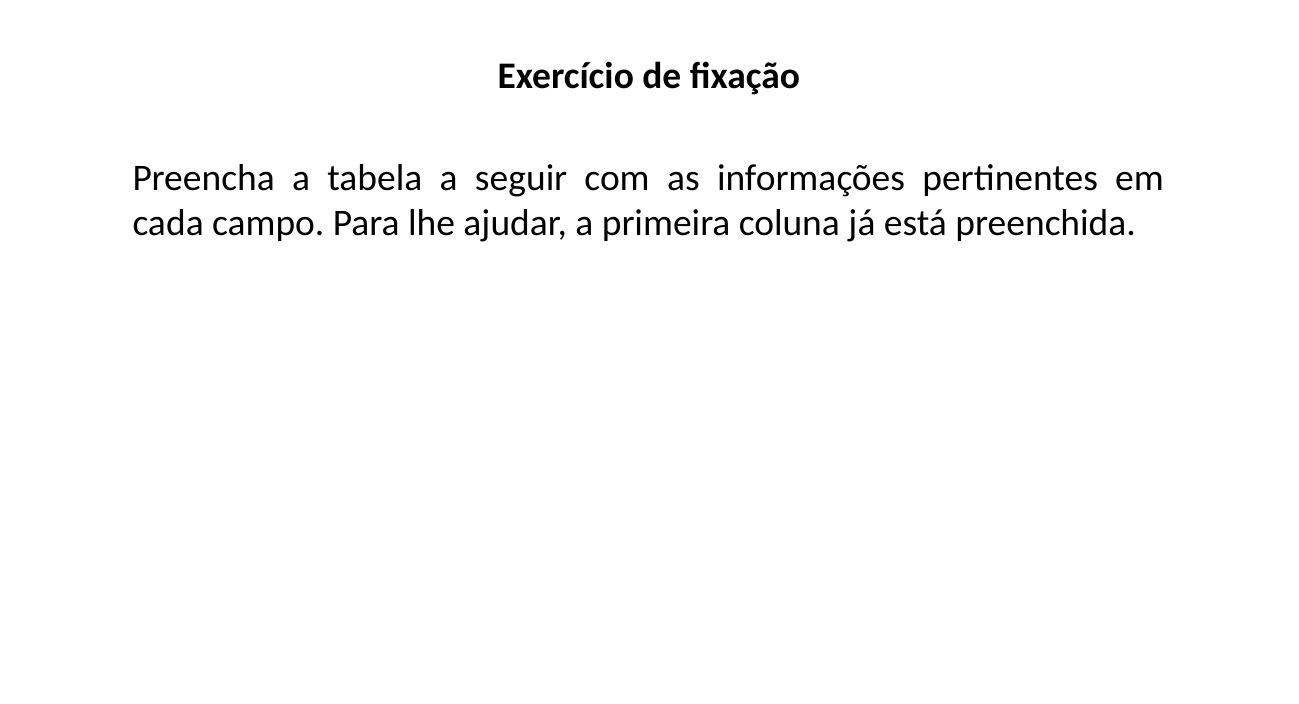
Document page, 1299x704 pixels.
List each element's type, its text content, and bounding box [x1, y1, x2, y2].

text_box Preencha a tabela a seguir com as informações pertinentes em cada campo. Para lhe ajudar, a primeira coluna já está preenchida. [117, 145, 1181, 252]
text_box Exercício de fixação [0, 43, 1299, 104]
text_box [43, 155, 1240, 704]
